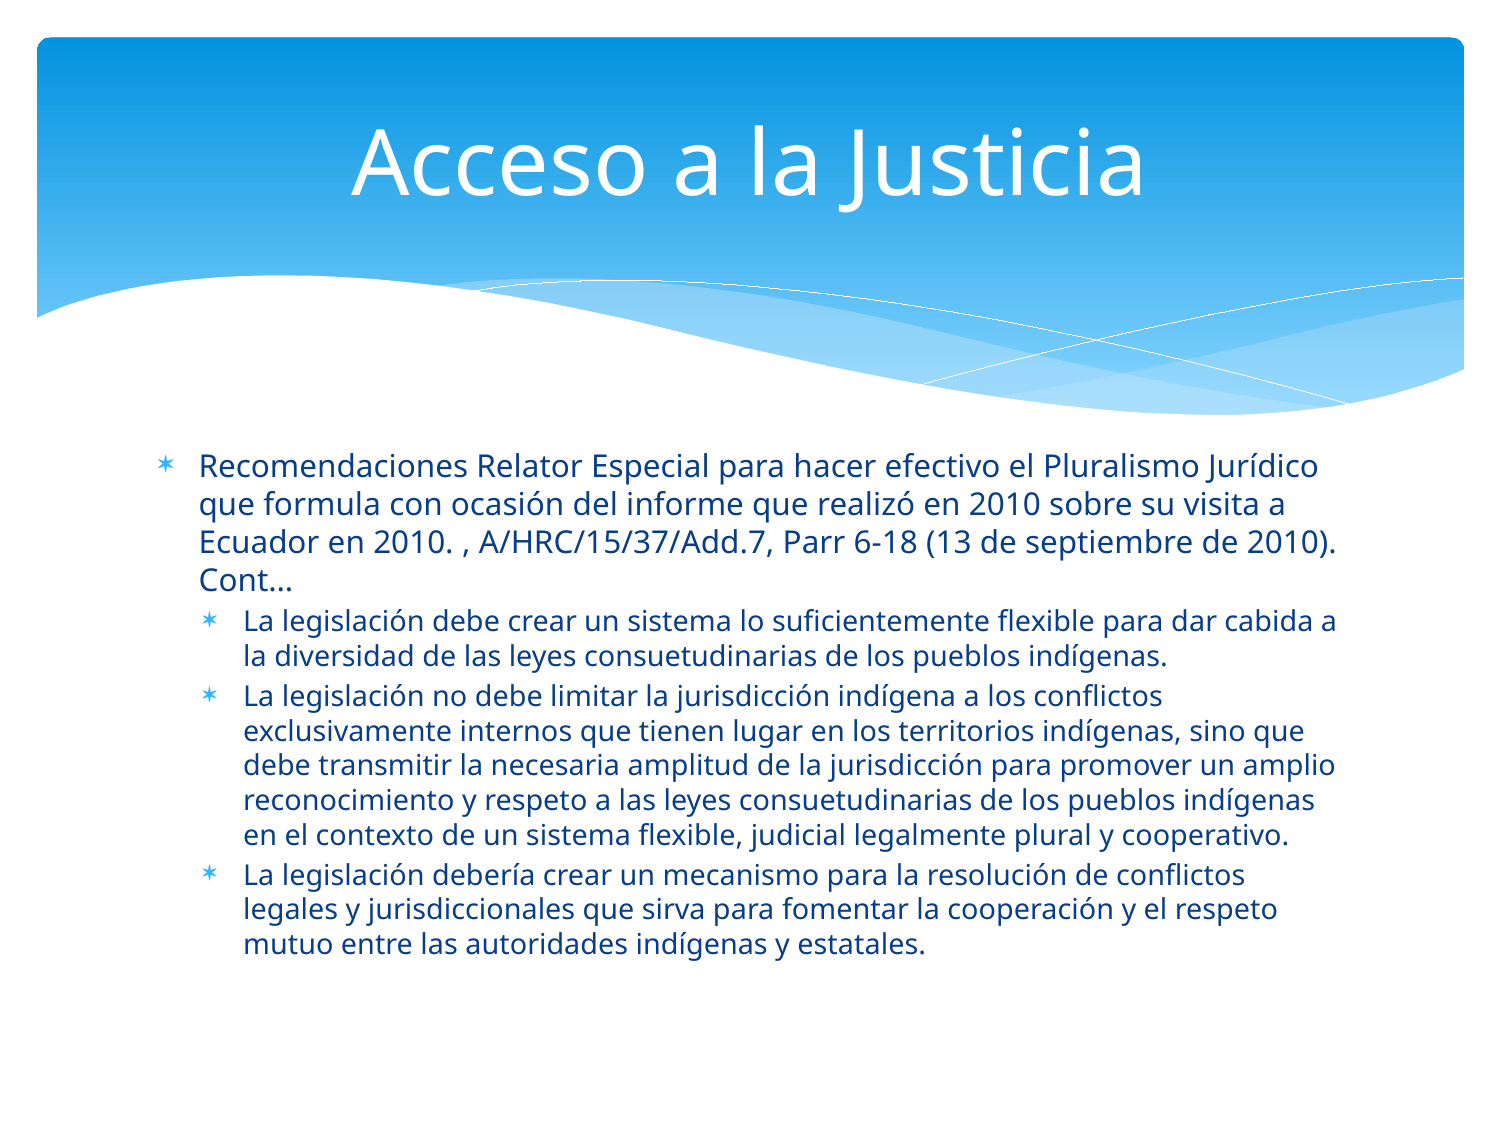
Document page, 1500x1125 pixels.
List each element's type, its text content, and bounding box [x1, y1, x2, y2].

list Recomendaciones Relator Especial para hacer efectivo el Pluralismo Jurídico que formula con ocasión del informe que realizó en 2010 sobre su visita a Ecuador en 2010. , A/HRC/15/37/Add.7, Parr 6-18 (13 de septiembre de 2010). Cont… La legislación debe crear un sistema lo suficientemente flexible para dar cabida a la diversidad de las leyes consuetudinarias de los pueblos indígenas. La legislación no debe limitar la jurisdicción indígena a los conflictos exclusivamente internos que tienen lugar en los territorios indígenas, sino que debe transmitir la necesaria amplitud de la jurisdicción para promover un amplio reconocimiento y respeto a las leyes consuetudinarias de los pueblos indígenas en el contexto de un sistema flexible, judicial legalmente plural y cooperativo. La legislación debería crear un mecanismo para la resolución de conflictos legales y jurisdiccionales que sirva para fomentar la cooperación y el respeto mutuo entre las autoridades indígenas y estatales. [143, 438, 1359, 1005]
title Acceso a la Justicia [75, 55, 1425, 261]
